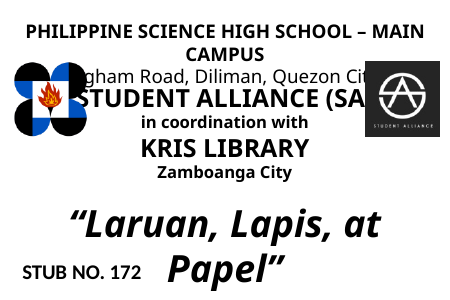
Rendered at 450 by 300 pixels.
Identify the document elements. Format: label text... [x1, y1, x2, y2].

text_box STUDENT ALLIANCE (SA) in coordination with KRIS LIBRARY Zamboanga City [0, 74, 450, 190]
text_box “Laruan, Lapis, at Papel” [0, 192, 450, 298]
picture [12, 60, 88, 137]
text_box STUB NO. 172 [7, 251, 213, 292]
picture [364, 60, 441, 137]
text_box PHILIPPINE SCIENCE HIGH SCHOOL – MAIN CAMPUS Agham Road, Diliman, Quezon City [0, 12, 450, 74]
